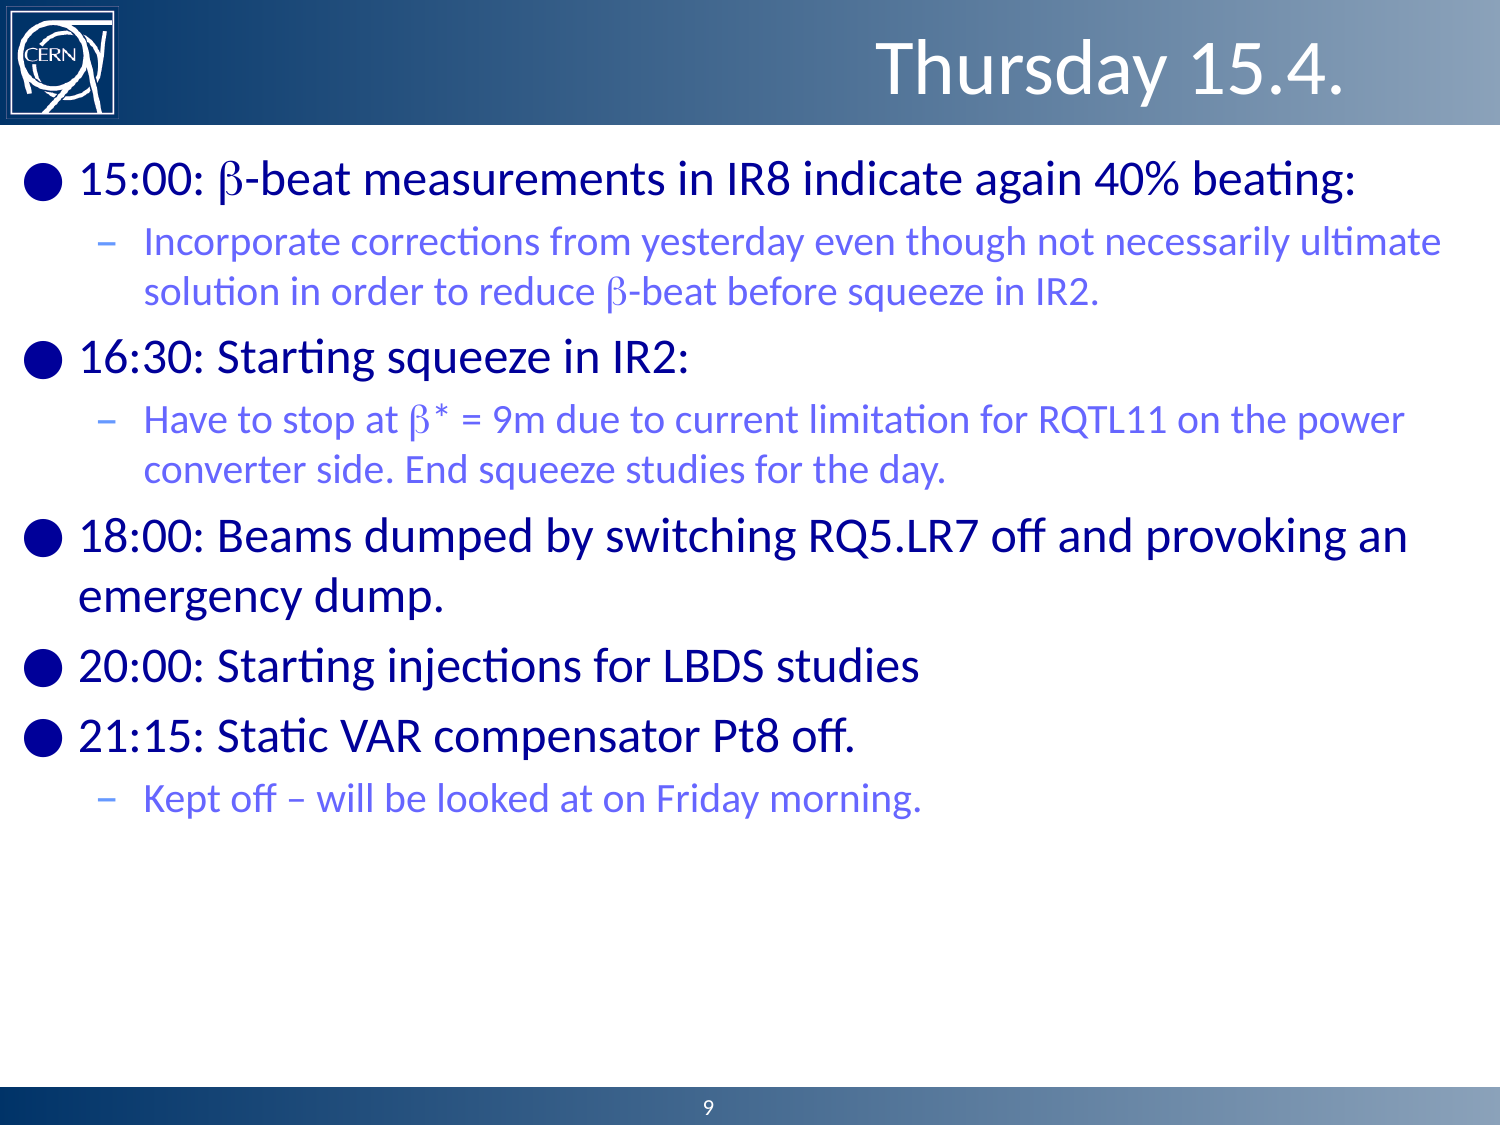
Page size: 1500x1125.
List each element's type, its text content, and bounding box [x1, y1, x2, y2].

slide_number 9 [687, 1089, 876, 1125]
title Thursday 15.4. [124, 0, 1363, 126]
picture [6, 6, 119, 119]
list 15:00: b-beat measurements in IR8 indicate again 40% beating: Incorporate corrections from yesterday even though not necessarily ultimate solution in order to reduce b-beat before squeeze in IR2. 16:30: Starting squeeze in IR2: Have to stop at b* = 9m due to current limitation for RQTL11 on the power converter side. End squeeze studies for the day. 18:00: Beams dumped by switching RQ5.LR7 off and provoking an emergency dump. 20:00: Starting injections for LBDS studies 21:15: Static VAR compensator Pt8 off. Kept off – will be looked at on Friday morning. [6, 137, 1470, 1014]
